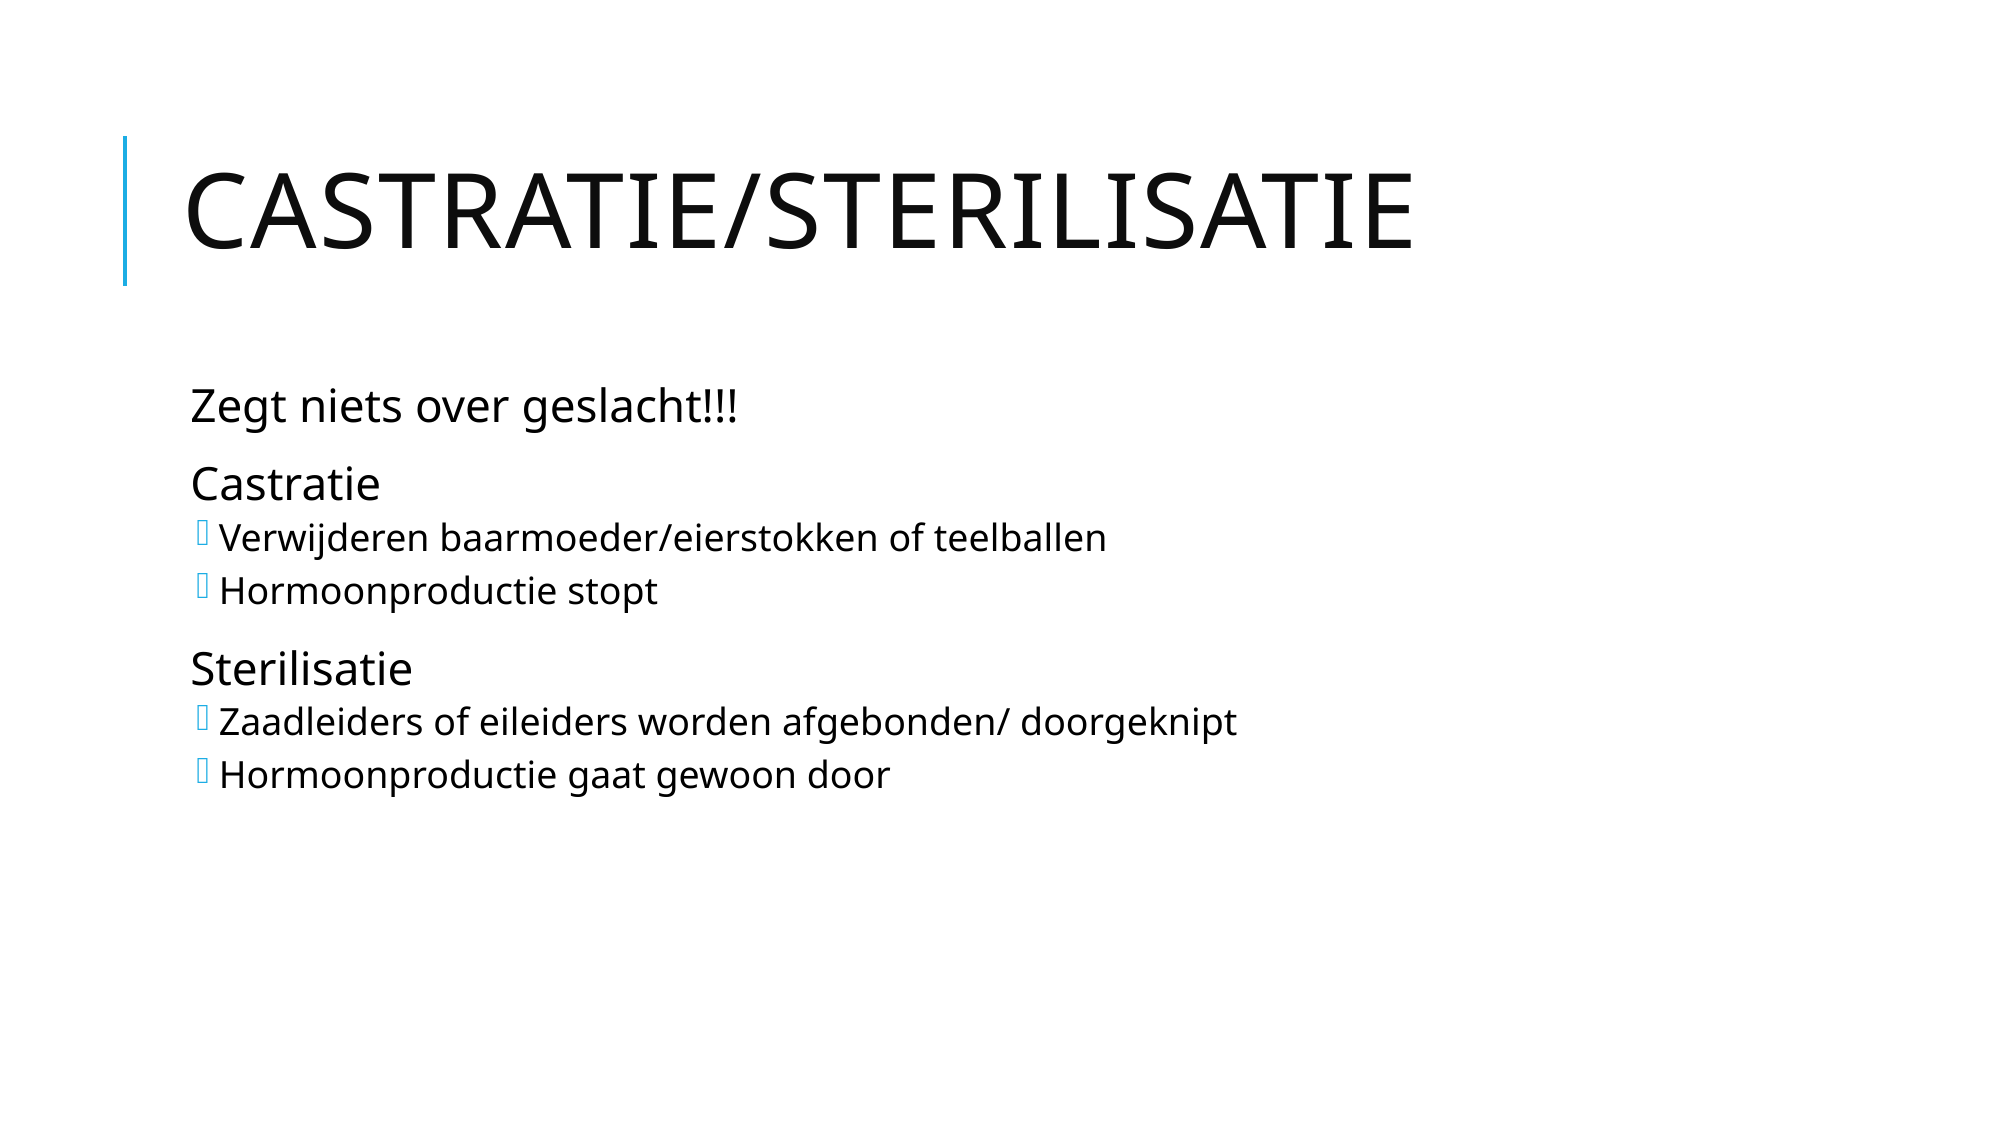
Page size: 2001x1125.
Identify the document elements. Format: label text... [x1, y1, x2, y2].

list Zegt niets over geslacht!!! Castratie Verwijderen baarmoeder/eierstokken of teelballen Hormoonproductie stopt Sterilisatie Zaadleiders of eileiders worden afgebonden/ doorgeknipt Hormoonproductie gaat gewoon door [168, 375, 1763, 1035]
title Castratie/sterilisatie [168, 96, 1763, 342]
